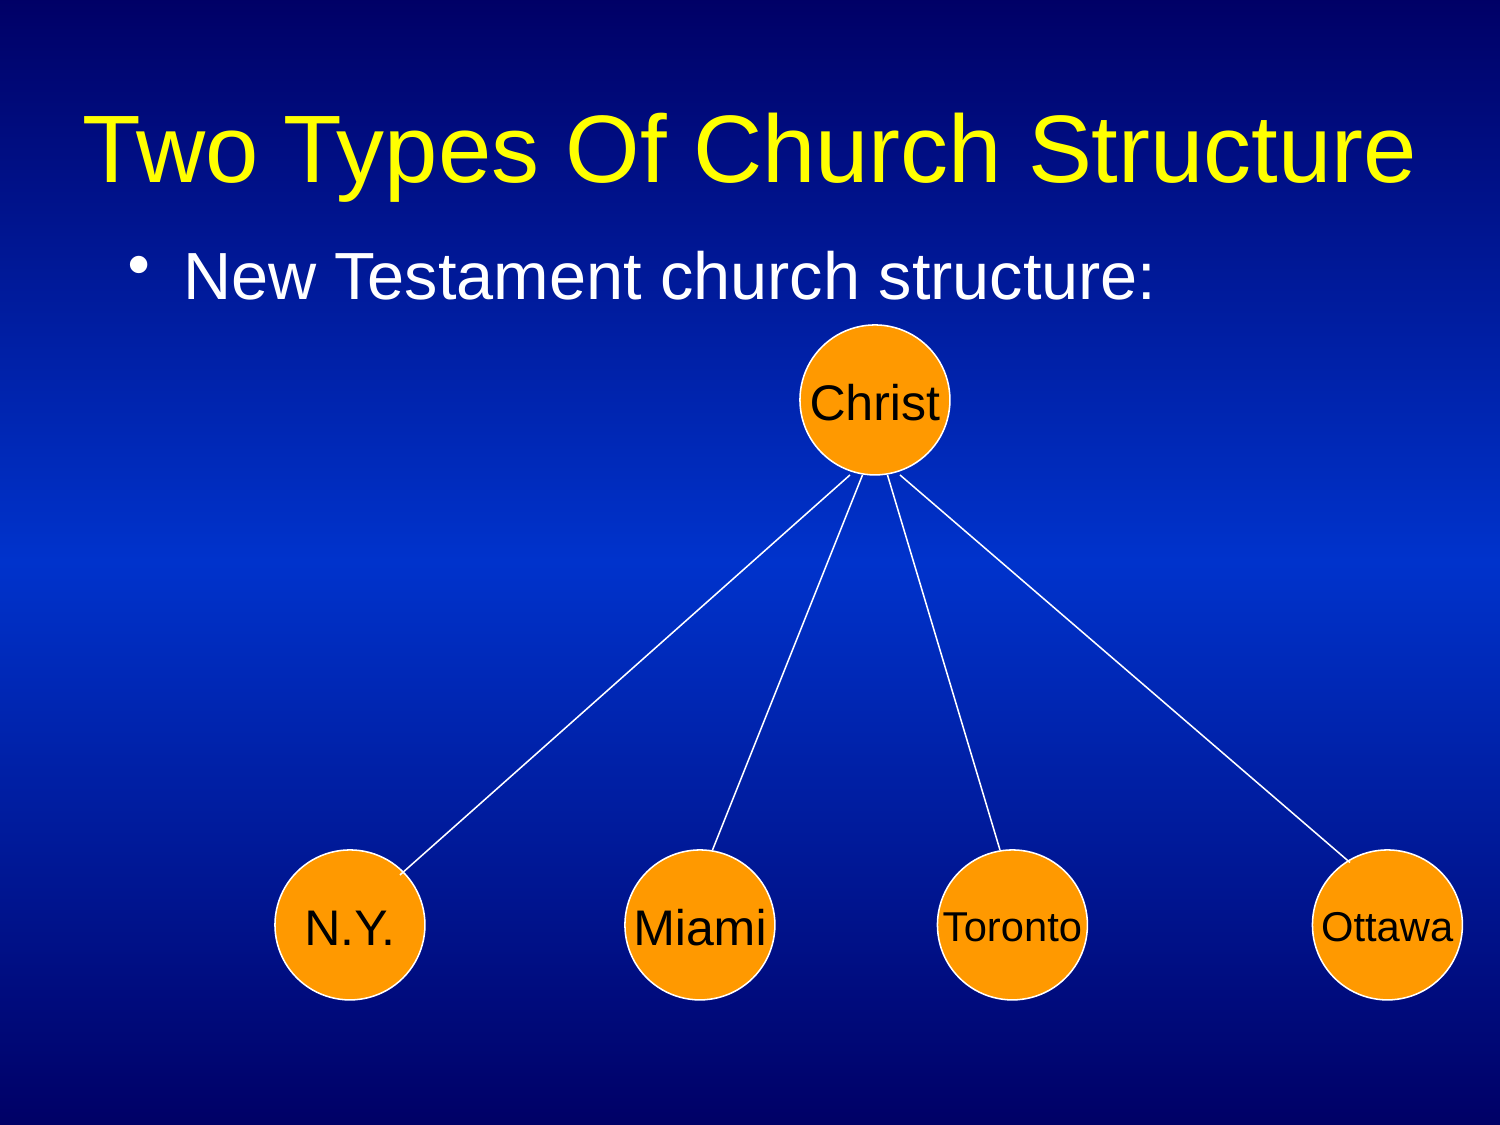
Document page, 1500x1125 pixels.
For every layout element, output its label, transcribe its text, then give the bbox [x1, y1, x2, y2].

text_box Ottawa [1312, 849, 1463, 1000]
list New Testament church structure: [112, 224, 1463, 325]
text_box Toronto [937, 849, 1088, 1000]
text_box Christ [799, 324, 950, 475]
title Two Types Of Church Structure [37, 50, 1463, 238]
text_box Miami [624, 849, 775, 1000]
text_box N.Y. [274, 849, 425, 1000]
